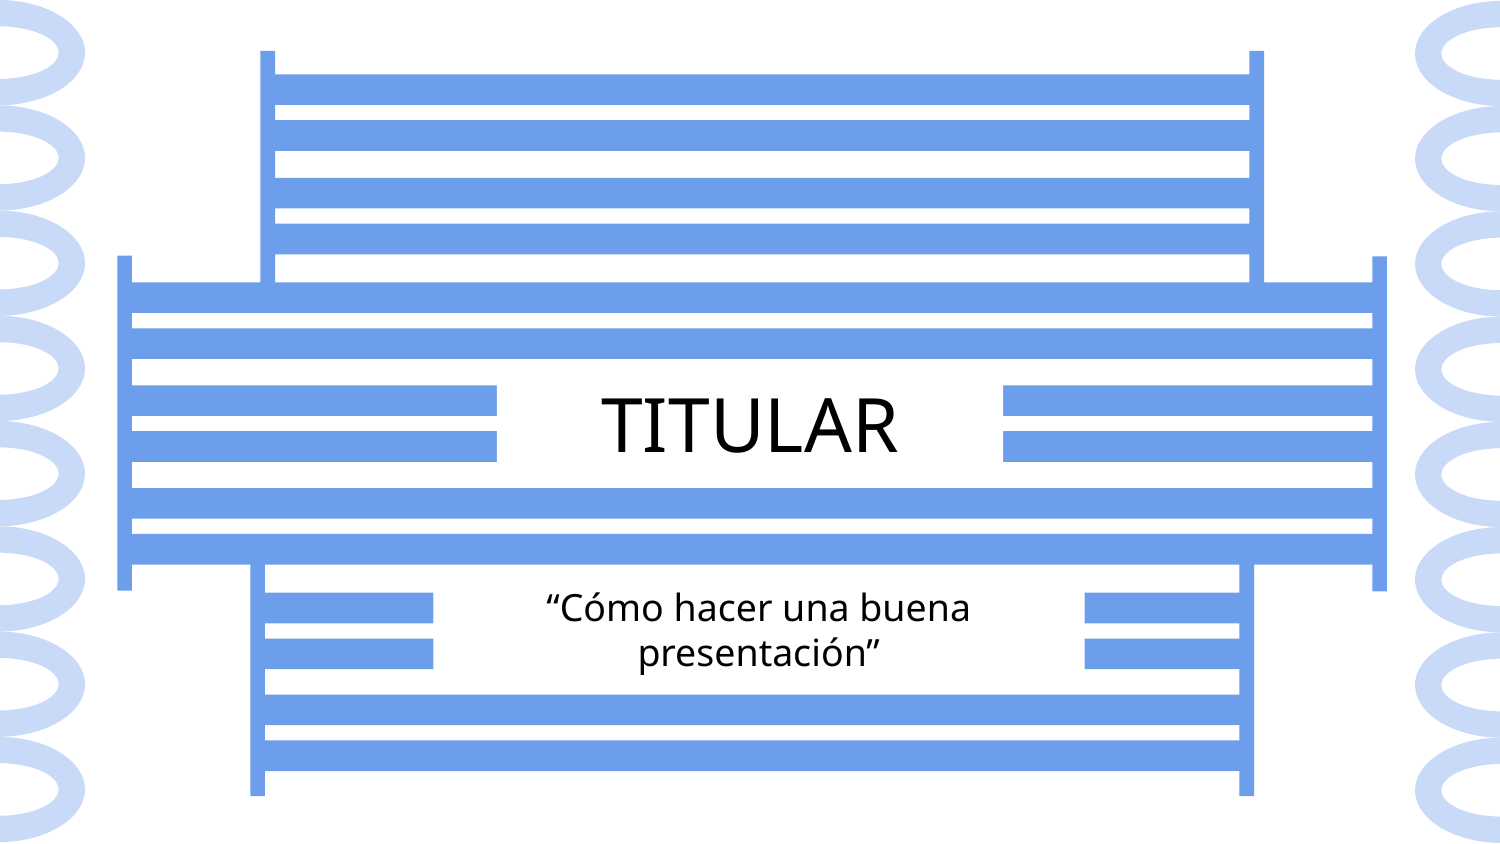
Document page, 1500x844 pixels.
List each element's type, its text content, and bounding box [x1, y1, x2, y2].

text_box [276, 120, 1249, 151]
text_box [276, 74, 1249, 105]
text_box [1085, 592, 1239, 624]
text_box [276, 223, 1249, 255]
text_box [1085, 638, 1239, 670]
text_box [260, 50, 276, 285]
text_box [1372, 256, 1387, 592]
text_box [132, 488, 1372, 519]
text_box [117, 255, 132, 591]
text_box [1239, 562, 1255, 797]
text_box [265, 592, 433, 624]
text_box [132, 328, 1372, 359]
title TITULAR [496, 381, 1004, 464]
text_box [1004, 385, 1372, 416]
text_box [132, 385, 496, 416]
text_box [265, 740, 1239, 772]
text_box [132, 533, 1372, 565]
text_box [250, 562, 265, 797]
text_box [132, 282, 1372, 313]
text_box [265, 694, 1239, 726]
text_box [1004, 431, 1372, 462]
text_box [265, 638, 433, 670]
subtitle “Cómo hacer una buena presentación” [433, 588, 1085, 670]
text_box [276, 177, 1249, 209]
text_box [1249, 50, 1265, 285]
text_box [132, 431, 496, 462]
